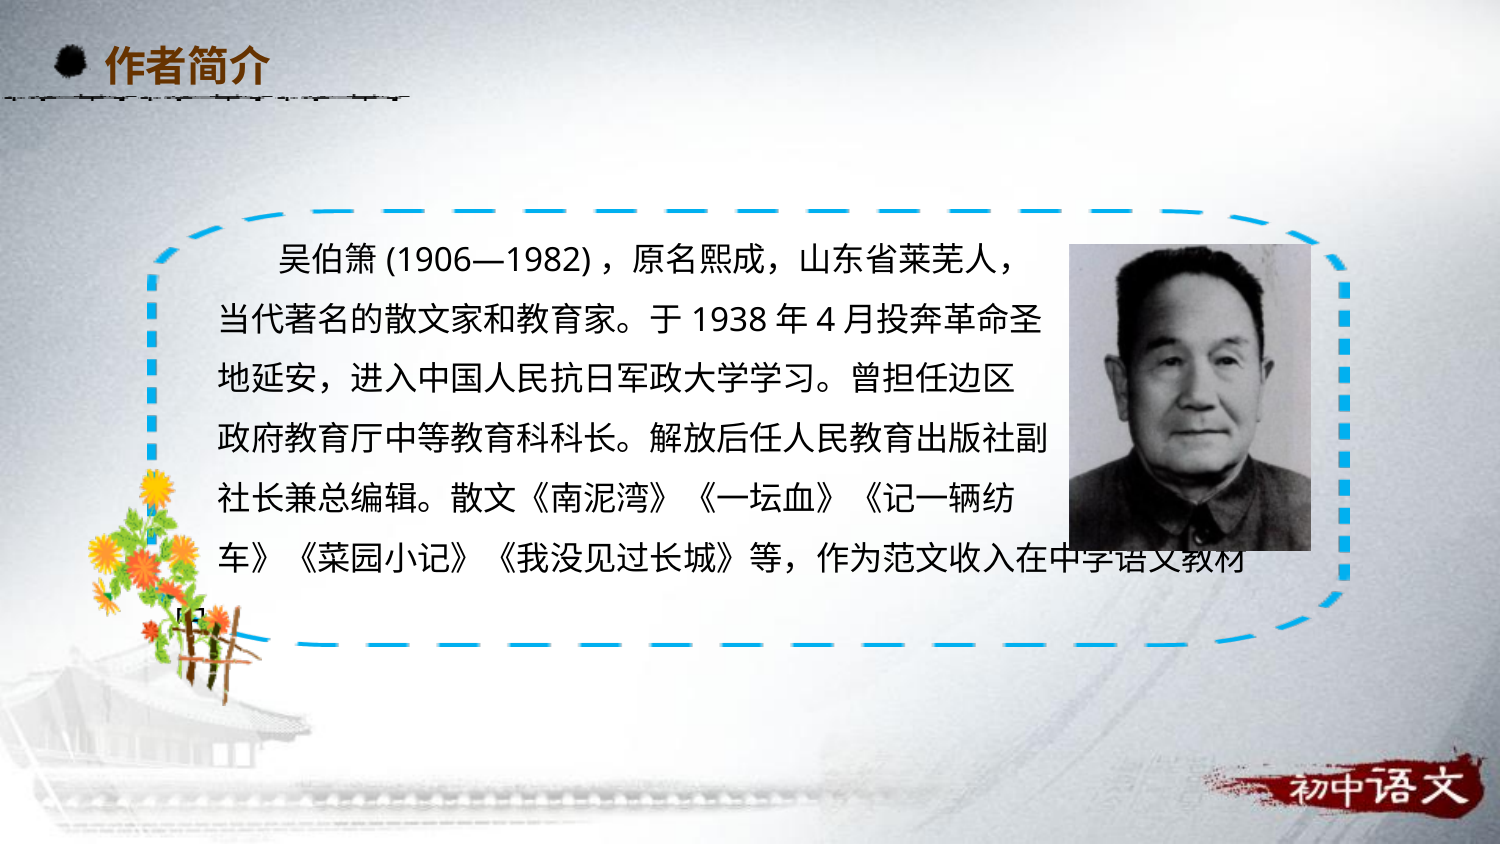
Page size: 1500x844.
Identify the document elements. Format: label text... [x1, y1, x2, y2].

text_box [0, 90, 414, 103]
picture [0, 0, 1500, 844]
text_box 作者简介 [89, 32, 287, 89]
